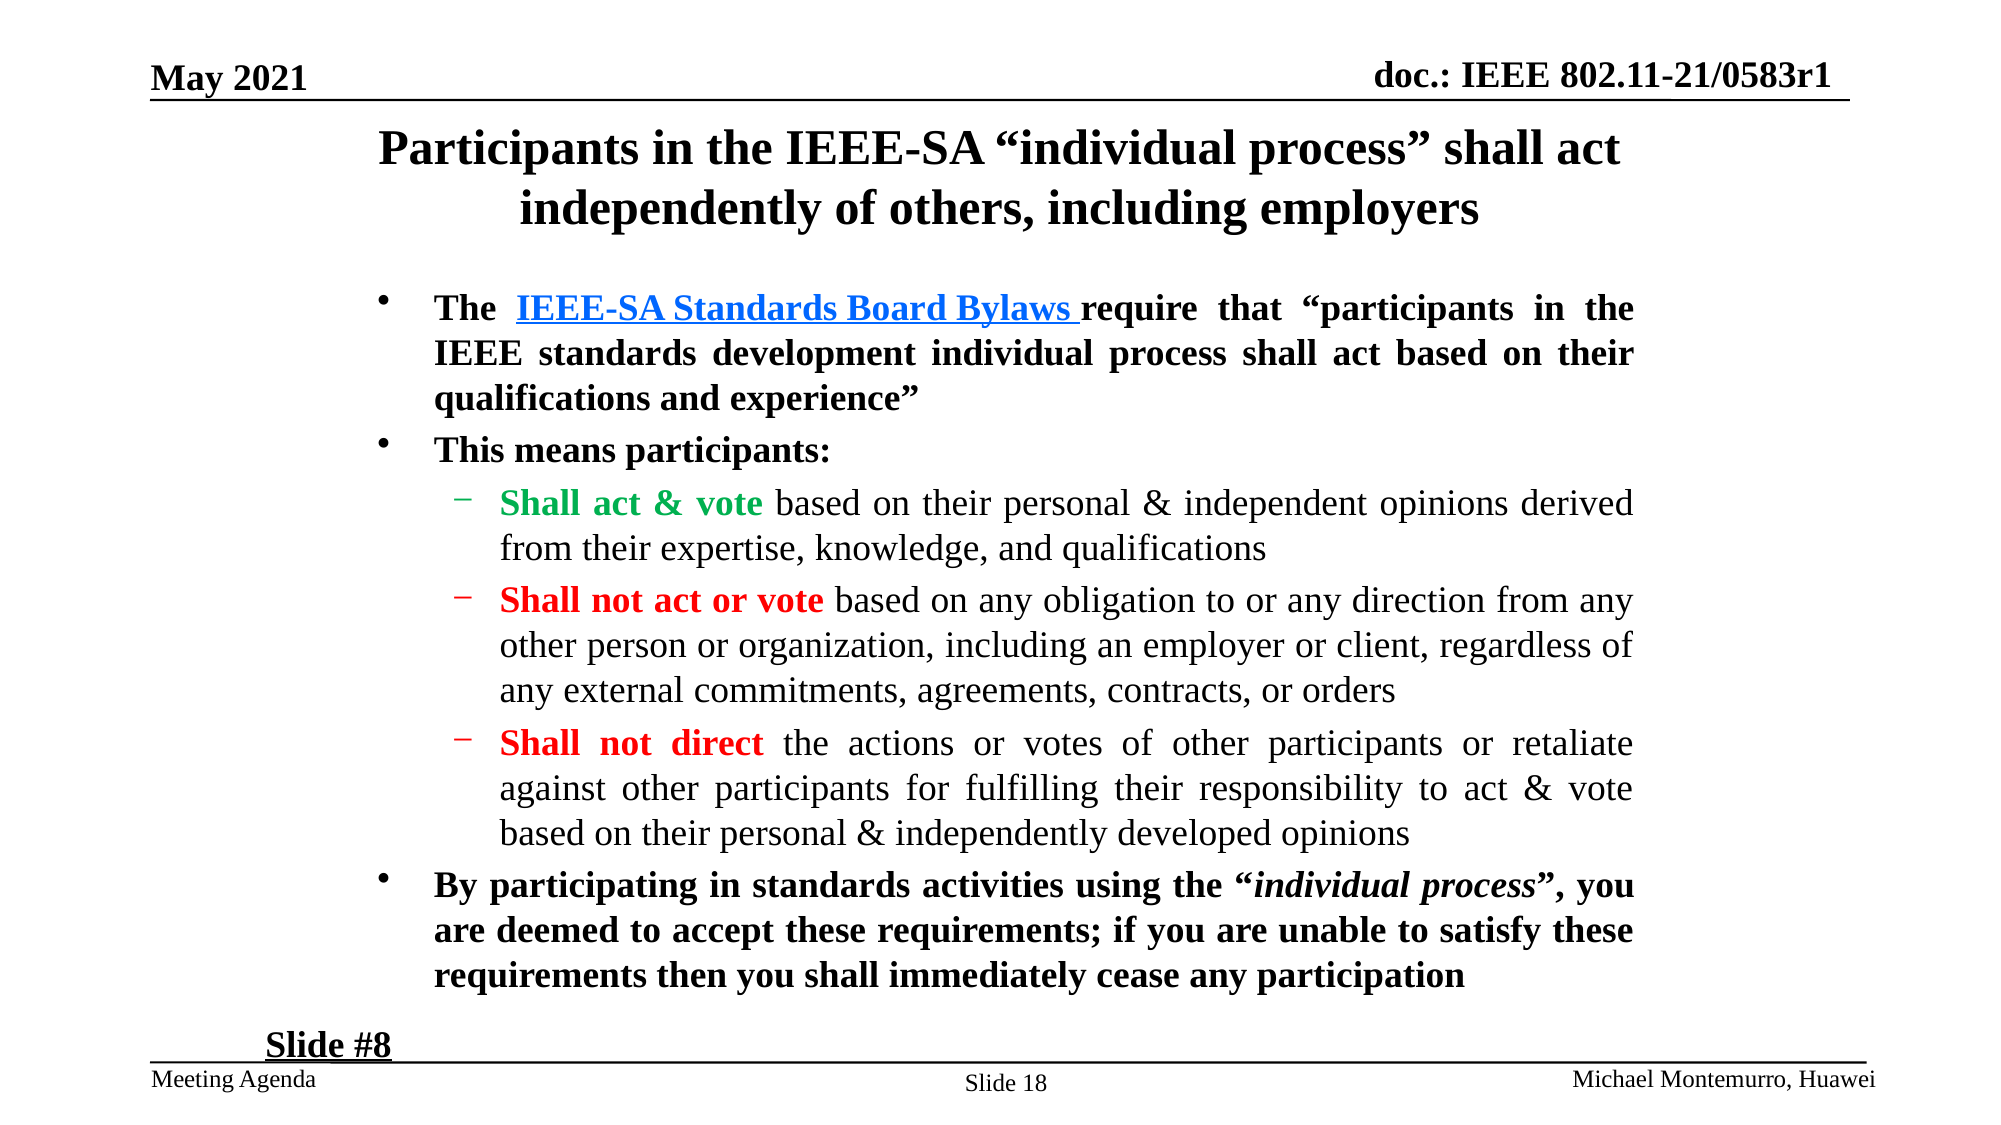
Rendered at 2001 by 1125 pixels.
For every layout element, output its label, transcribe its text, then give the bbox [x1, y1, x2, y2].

list The IEEE-SA Standards Board Bylaws require that “participants in the IEEE standards development individual process shall act based on their qualifications and experience” This means participants: Shall act & vote based on their personal & independent opinions derived from their expertise, knowledge, and qualifications Shall not act or vote based on any obligation to or any direction from any other person or organization, including an employer or client, regardless of any external commitments, agreements, contracts, or orders Shall not direct the actions or votes of other participants or retaliate against other participants for fulfilling their responsibility to act & vote based on their personal & independently developed opinions By participating in standards activities using the “individual process”, you are deemed to accept these requirements; if you are unable to satisfy these requirements then you shall immediately cease any participation [362, 275, 1650, 1038]
text_box Participants in the IEEE-SA “individual process” shall act independently of others, including employers [362, 87, 1638, 263]
slide_number Slide 18 [964, 1066, 1049, 1098]
text_box Slide #8 [250, 1012, 407, 1073]
footer Michael Montemurro, Huawei [1462, 1062, 1877, 1093]
